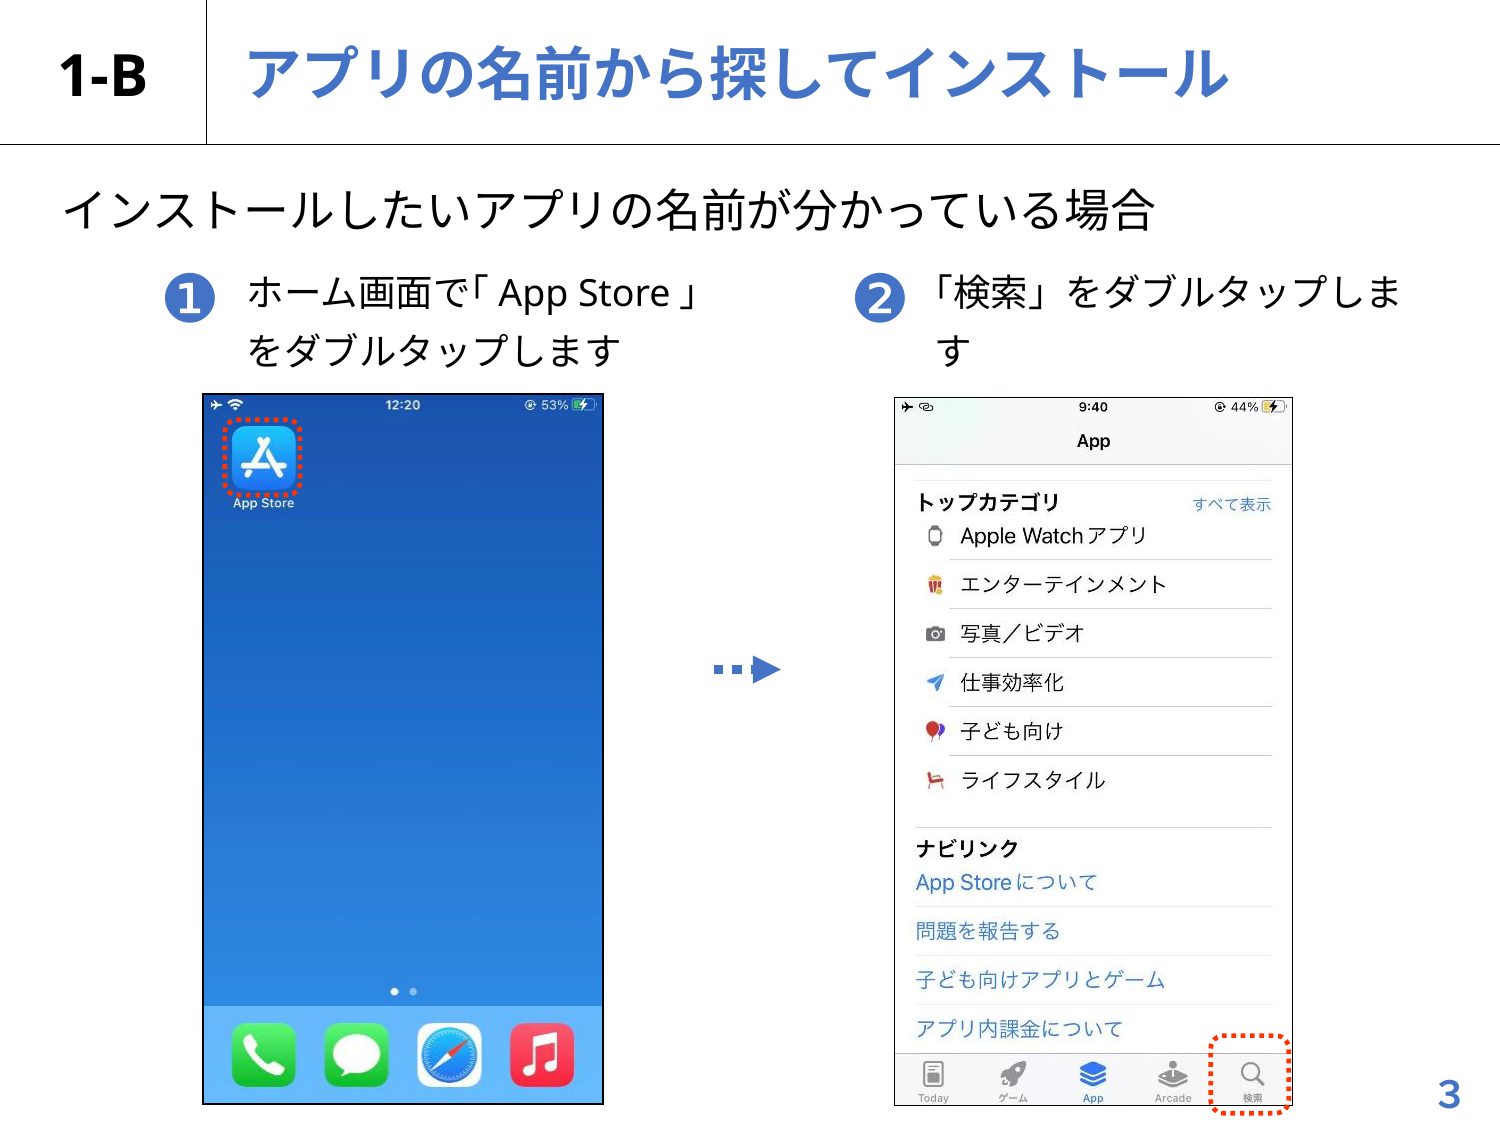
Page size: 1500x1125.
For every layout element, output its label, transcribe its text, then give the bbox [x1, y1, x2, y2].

text_box ❶ [145, 274, 223, 343]
text_box ❷ [835, 274, 919, 343]
picture [203, 394, 603, 1104]
text_box インストールしたいアプリの名前が分かっている場合 [46, 180, 1422, 274]
text_box 1-B [0, 0, 207, 147]
picture [894, 396, 1293, 1106]
text_box [1211, 1106, 1289, 1115]
text_box ホーム画面で｢App Store｣をダブルタップします [231, 274, 731, 381]
text_box ３ [1399, 1063, 1500, 1123]
title アプリの名前から探してインストール [228, 36, 1472, 116]
text_box ｢検索」をダブルタップします [919, 248, 1444, 380]
